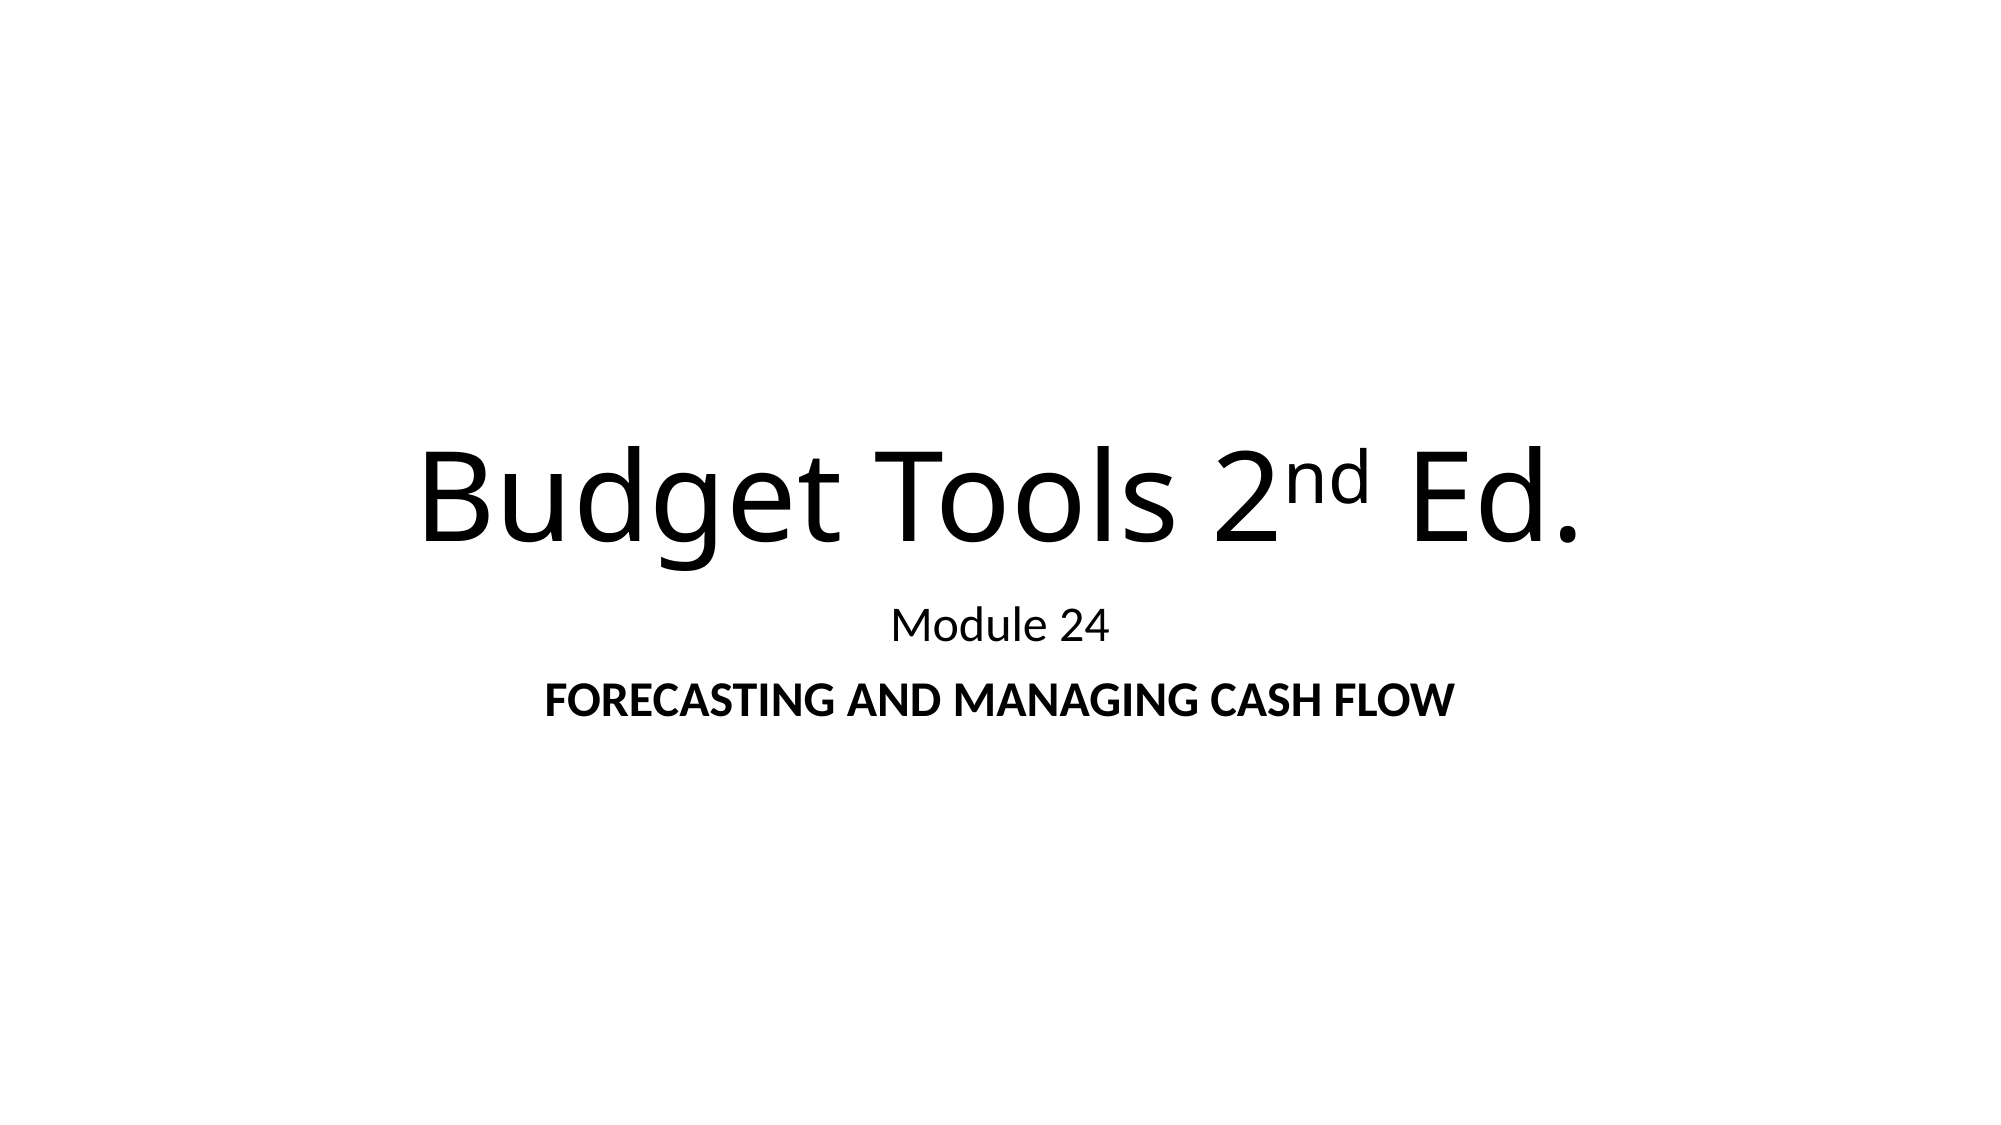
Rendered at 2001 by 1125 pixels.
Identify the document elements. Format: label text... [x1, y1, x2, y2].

subtitle Module 24 Forecasting and Managing Cash Flow [249, 590, 1750, 863]
title Budget Tools 2nd Ed. [249, 184, 1750, 576]
